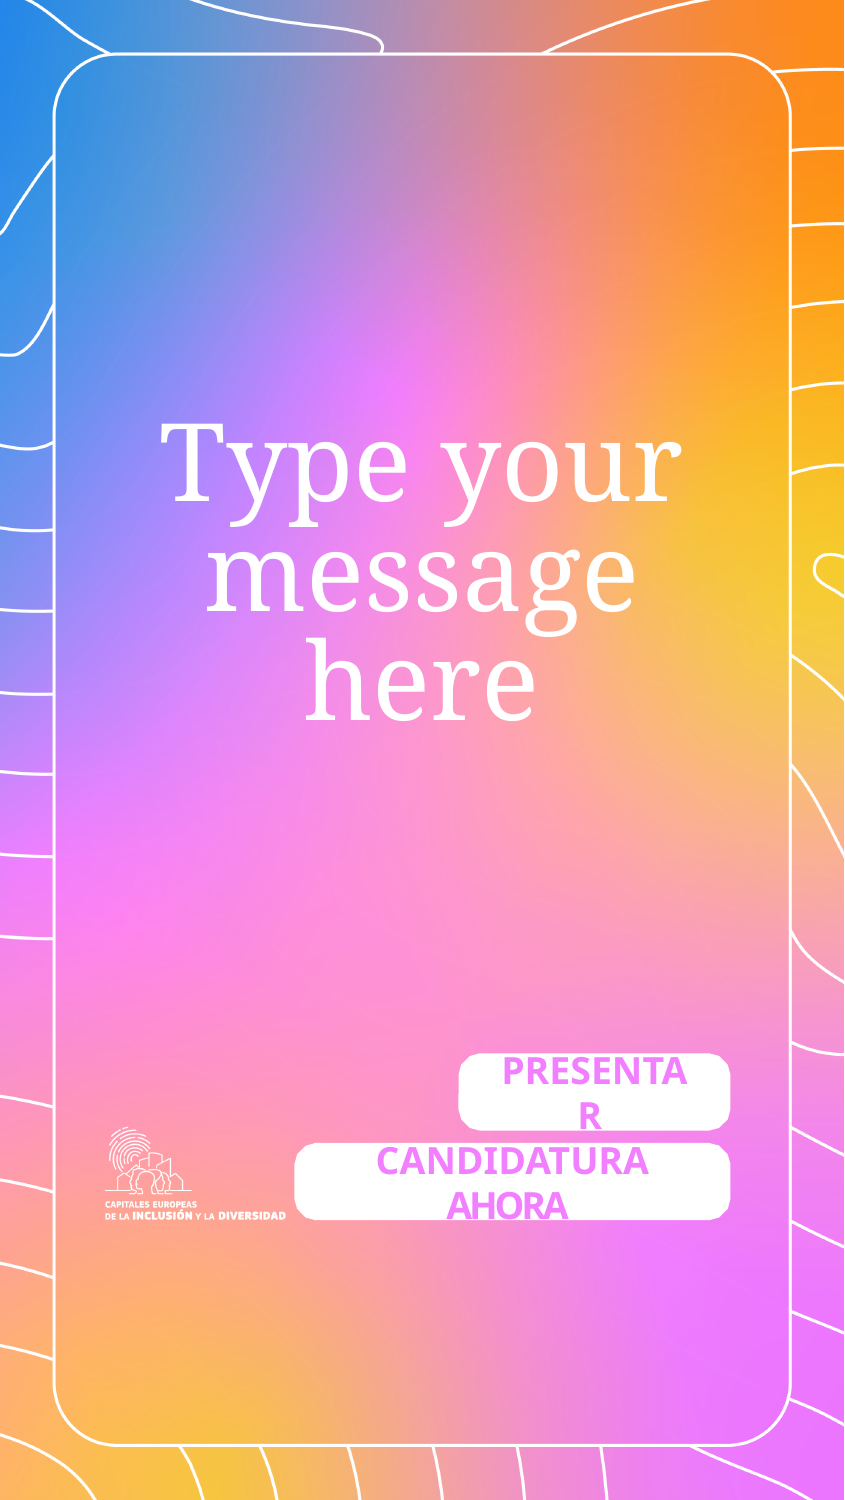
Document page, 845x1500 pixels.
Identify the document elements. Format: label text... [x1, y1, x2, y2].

text_box PRESENTAR [472, 1067, 717, 1117]
text_box CANDIDATURA AHORA [308, 1156, 717, 1207]
picture [0, 0, 844, 1500]
title Type your message here [63, 163, 781, 993]
